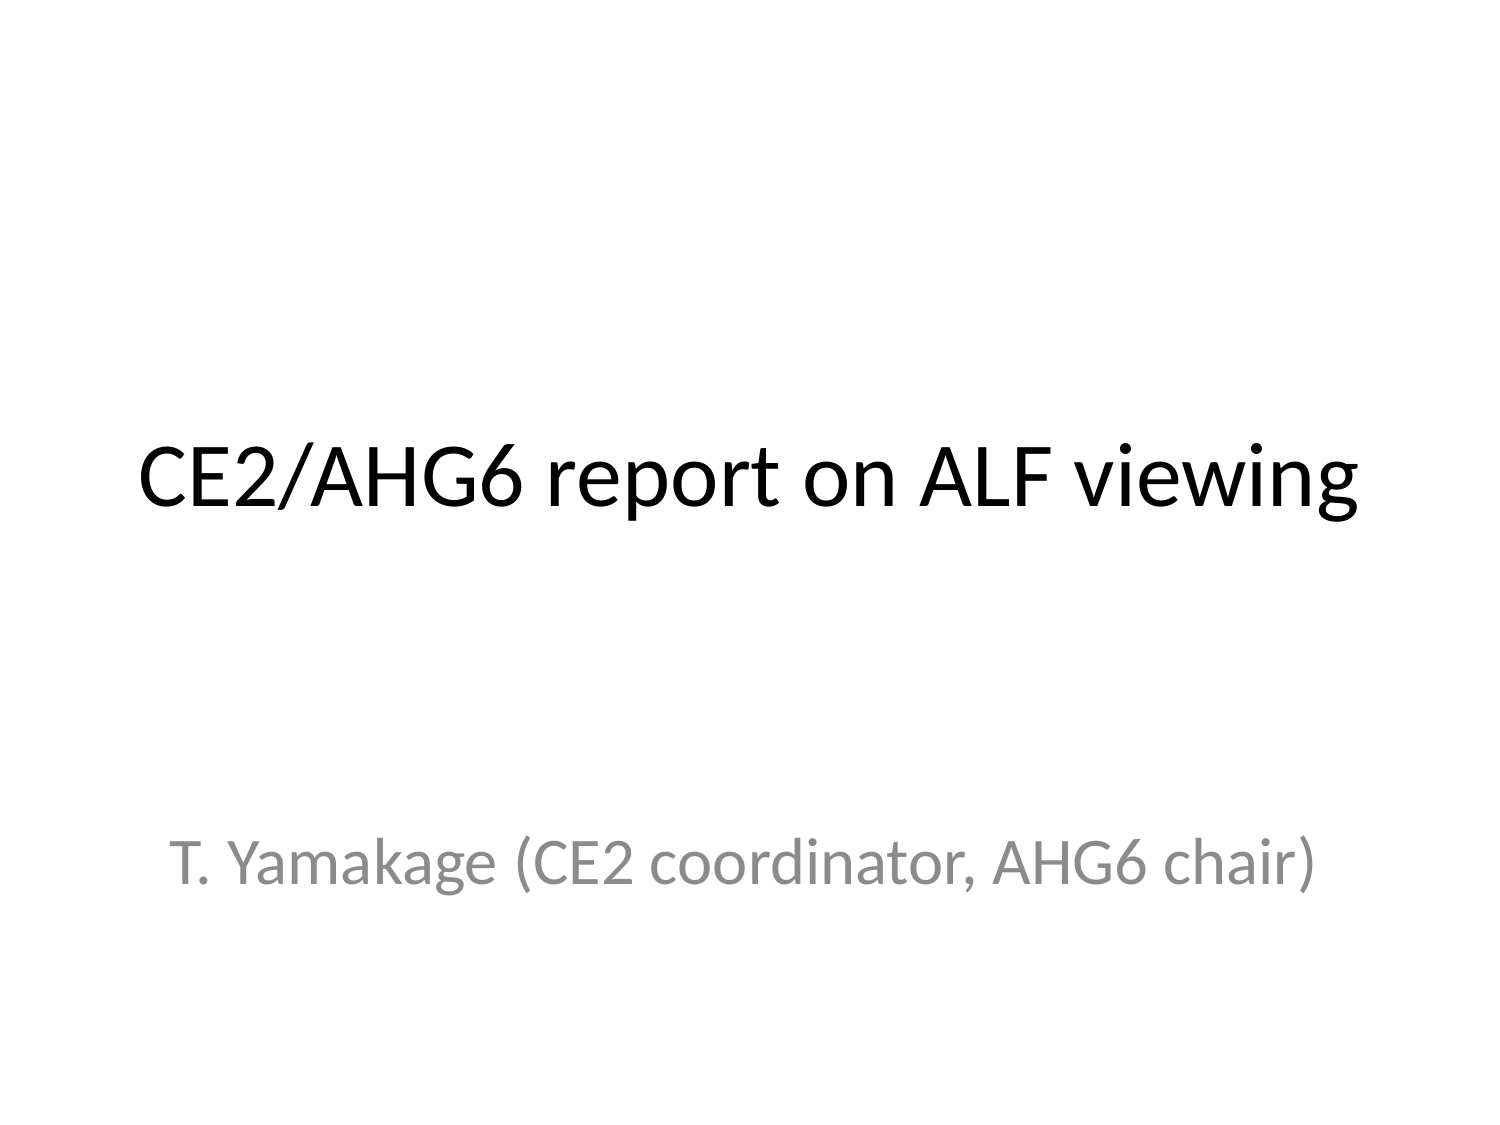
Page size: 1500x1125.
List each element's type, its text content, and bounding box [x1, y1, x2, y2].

title CE2/AHG6 report on ALF viewing [112, 349, 1388, 591]
subtitle T. Yamakage (CE2 coordinator, AHG6 chair) [112, 810, 1376, 925]
